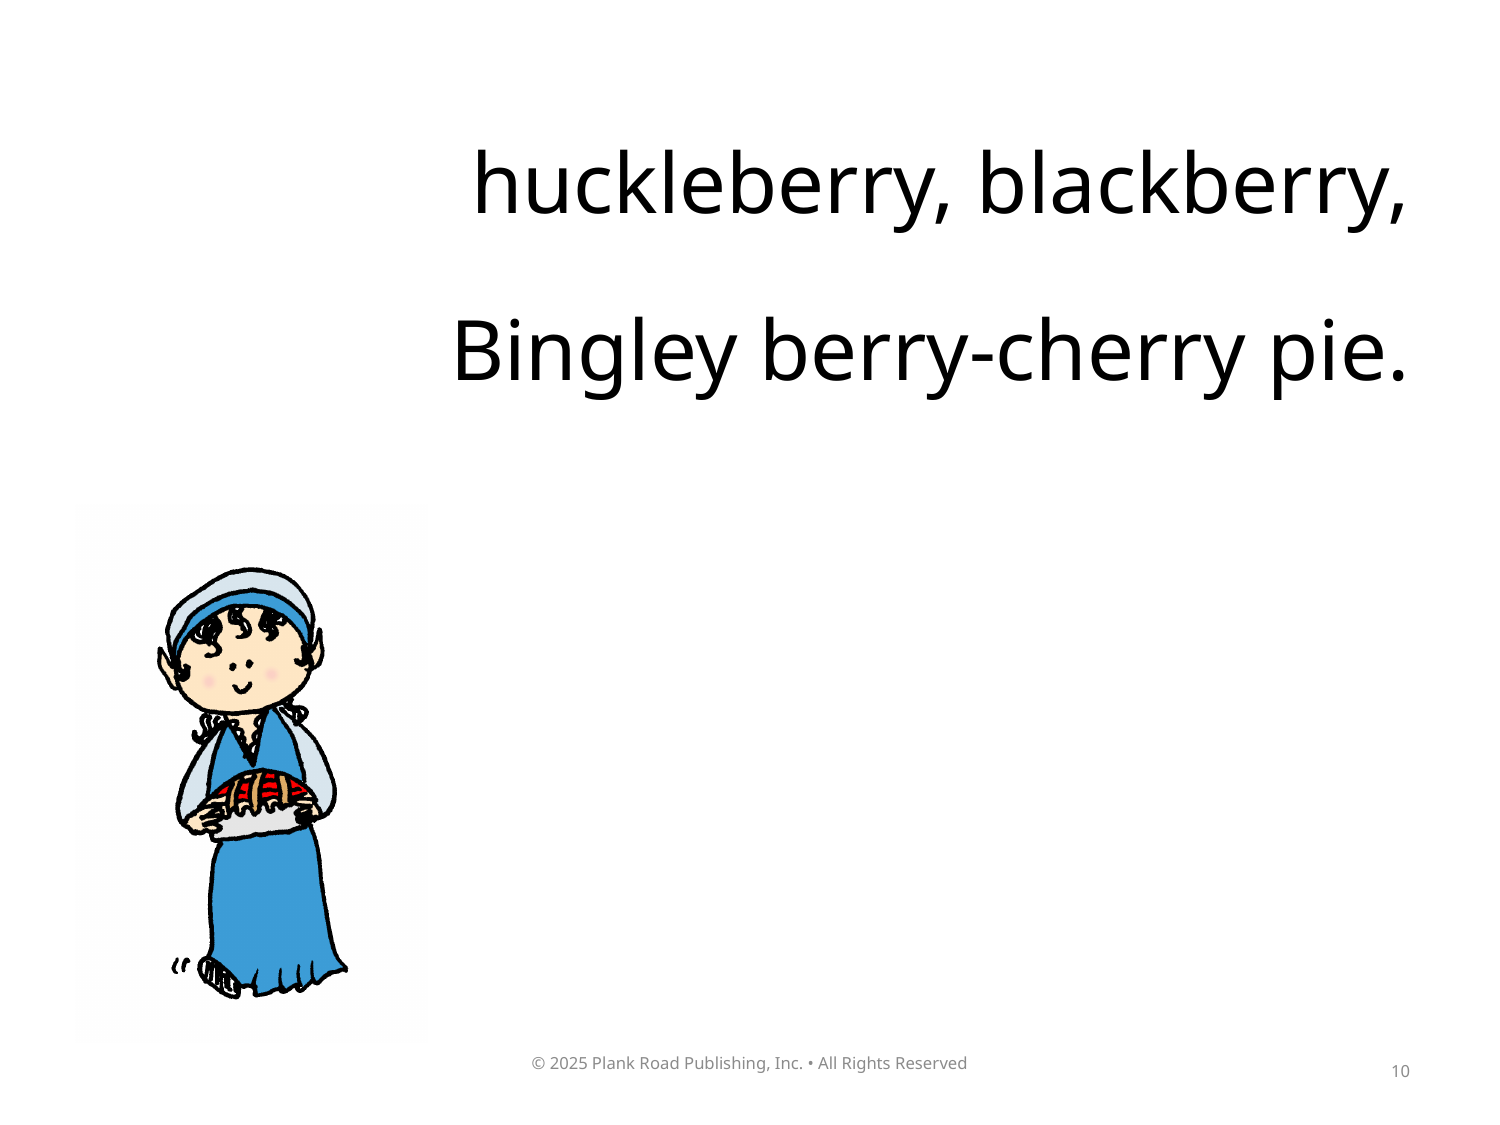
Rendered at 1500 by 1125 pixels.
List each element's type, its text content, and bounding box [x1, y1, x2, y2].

picture [74, 504, 428, 1043]
list huckleberry, blackberry, Bingley berry-cherry pie. [0, 72, 1425, 445]
slide_number 10 [1074, 1042, 1425, 1103]
